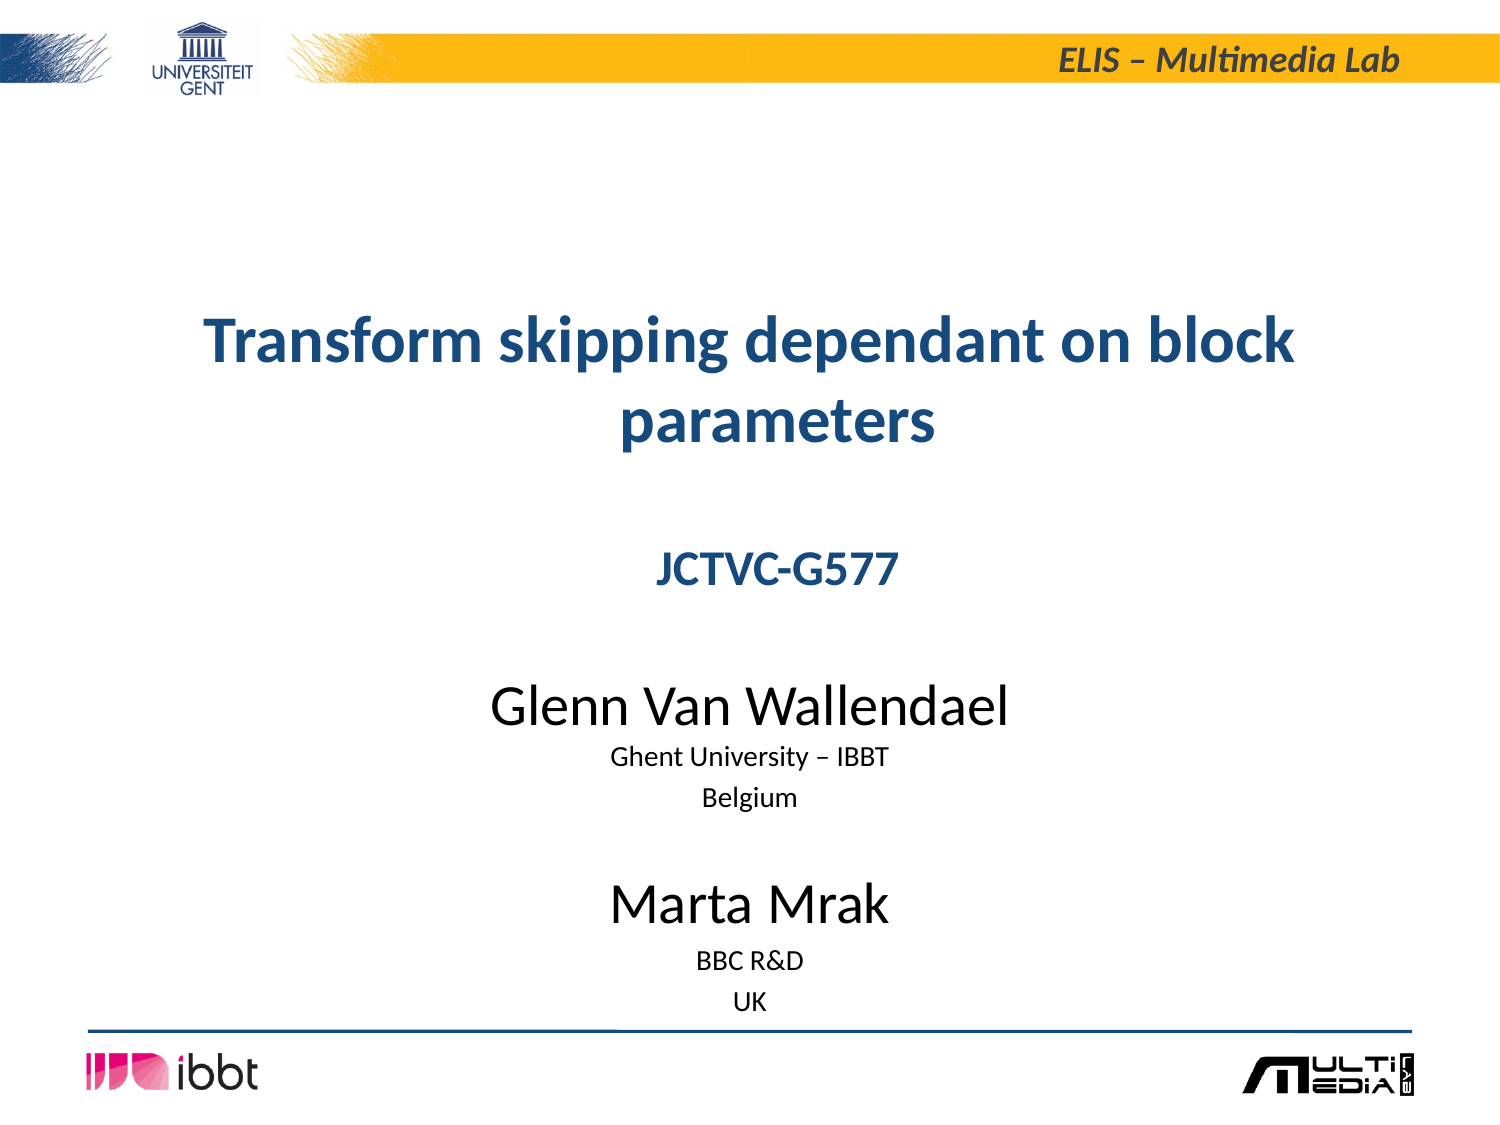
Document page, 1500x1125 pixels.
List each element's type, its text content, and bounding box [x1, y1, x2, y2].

picture [1242, 1053, 1414, 1096]
subtitle Glenn Van Wallendael Ghent University – IBBT Belgium Marta Mrak BBC R&D UK [224, 699, 1276, 1026]
list Transform skipping dependant on block parameters JCTVC-G577 [112, 324, 1388, 567]
picture [45, 990, 299, 1125]
picture [0, 20, 1500, 122]
